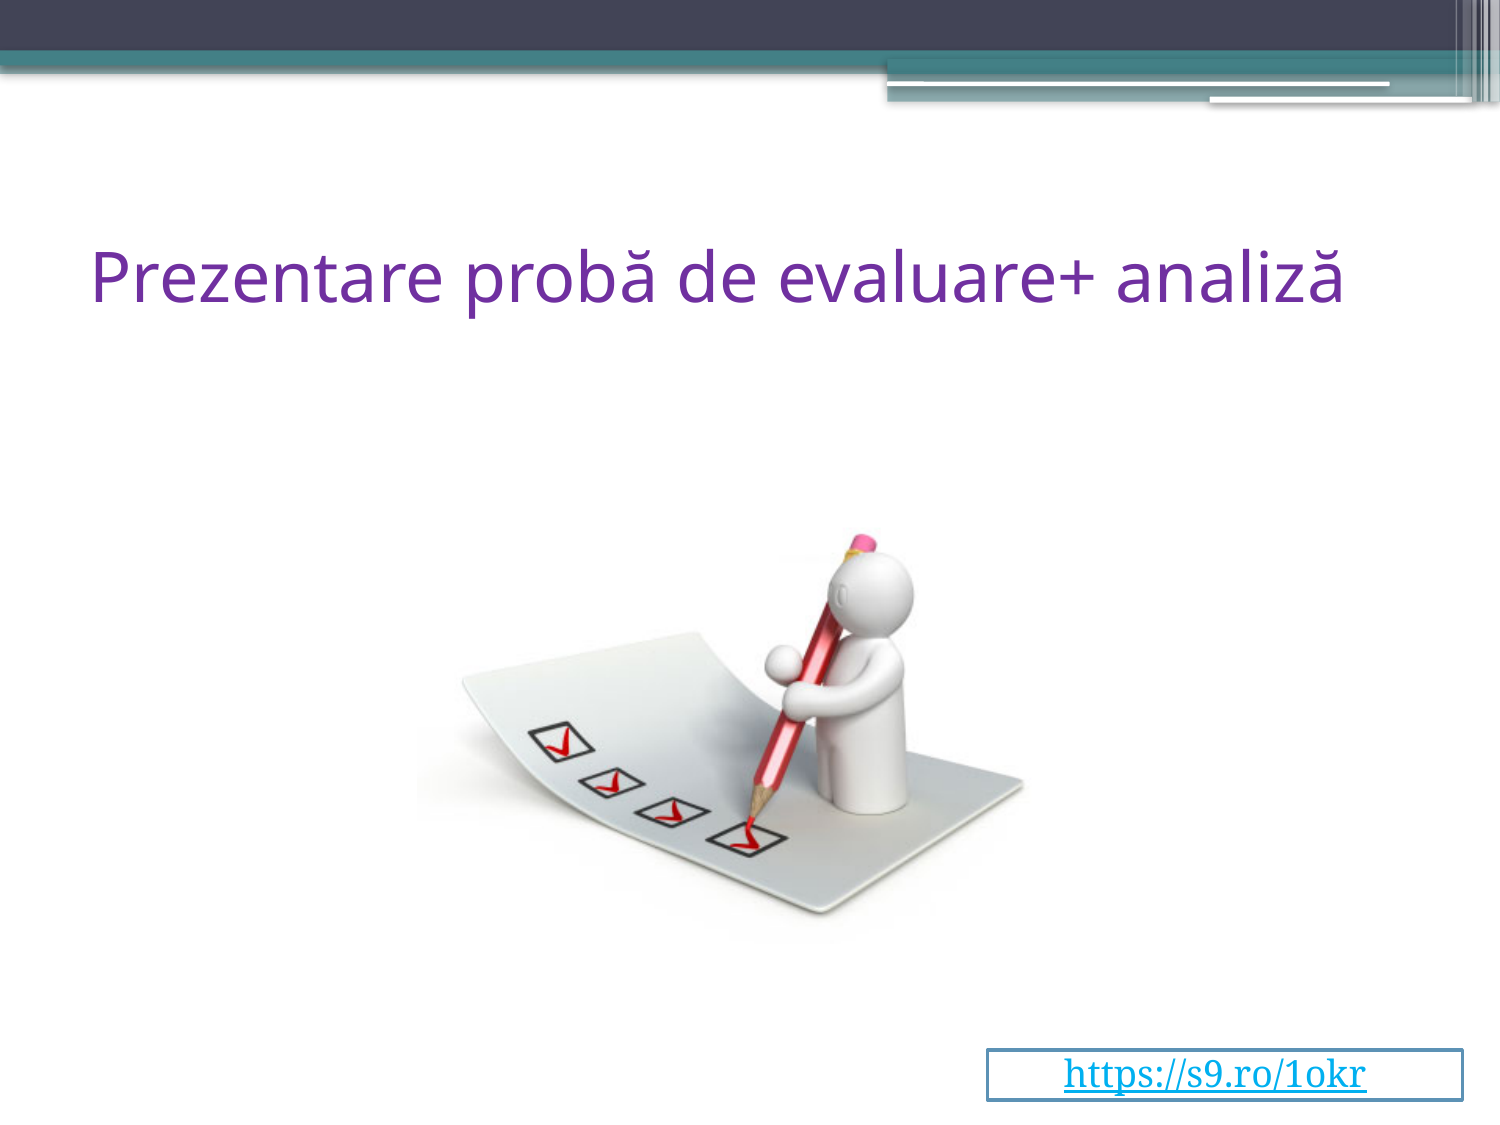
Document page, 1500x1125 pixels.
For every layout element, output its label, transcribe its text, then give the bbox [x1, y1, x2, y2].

text_box https://s9.ro/1okr [986, 1048, 1464, 1102]
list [417, 503, 1083, 945]
title Prezentare probă de evaluare+ analiză [75, 187, 1425, 363]
